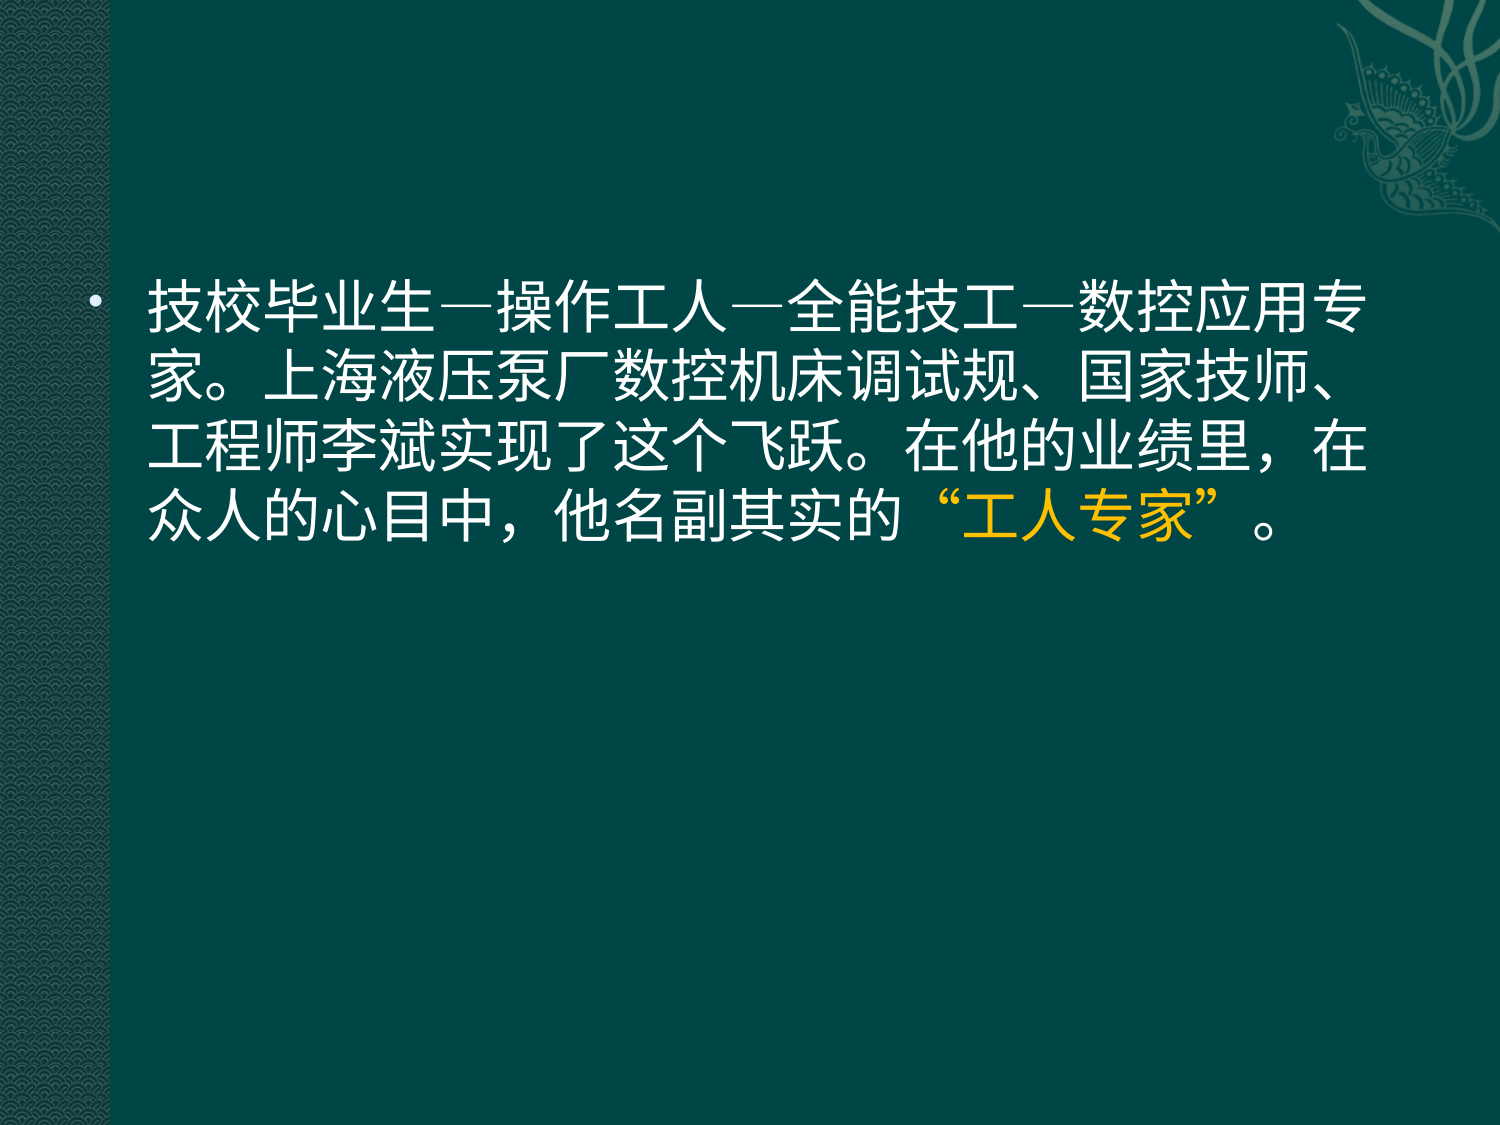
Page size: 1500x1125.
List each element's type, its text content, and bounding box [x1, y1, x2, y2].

picture [0, 0, 110, 1125]
list 技校毕业生—操作工人—全能技工—数控应用专家。上海液压泵厂数控机床调试规、国家技师、工程师李斌实现了这个飞跃。在他的业绩里，在众人的心目中，他名副其实的“工人专家”。 [75, 262, 1425, 1005]
